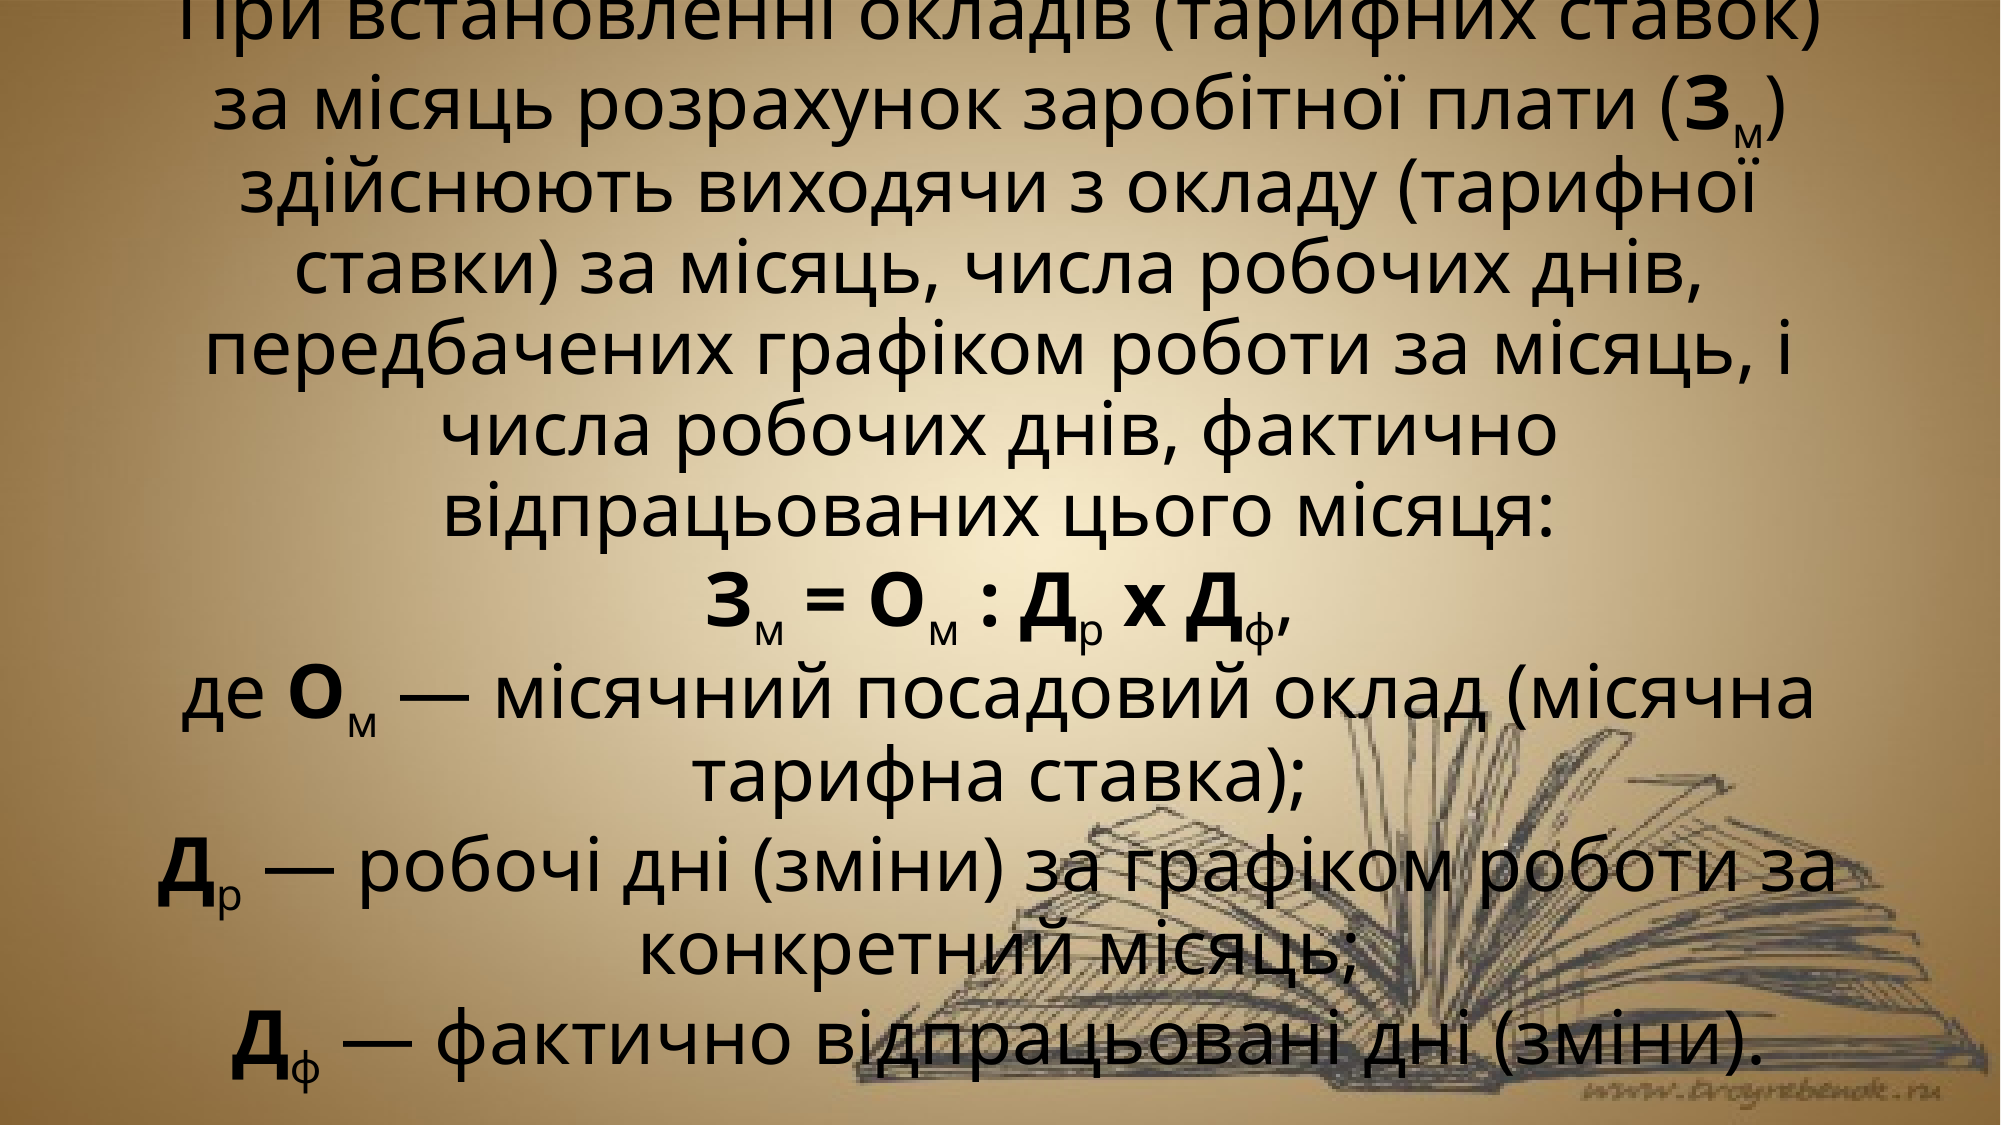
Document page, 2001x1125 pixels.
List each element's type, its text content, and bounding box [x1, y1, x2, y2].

title При встановленні окладів (тарифних ставок) за місяць розрахунок заробітної плати (Зм) здійснюють виходячи з окладу (тарифної ставки) за місяць, числа робочих днів, передбачених графіком роботи за місяць, і числа робочих днів, фактично відпрацьованих цього місяця: Зм = Ом : Др х Дф, де Ом — місячний посадовий оклад (місячна тарифна ставка); Др — робочі дні (зміни) за графіком роботи за конкретний місяць; Дф — фактично відпрацьовані дні (зміни). [137, 59, 1863, 1088]
picture [0, 0, 2001, 1125]
